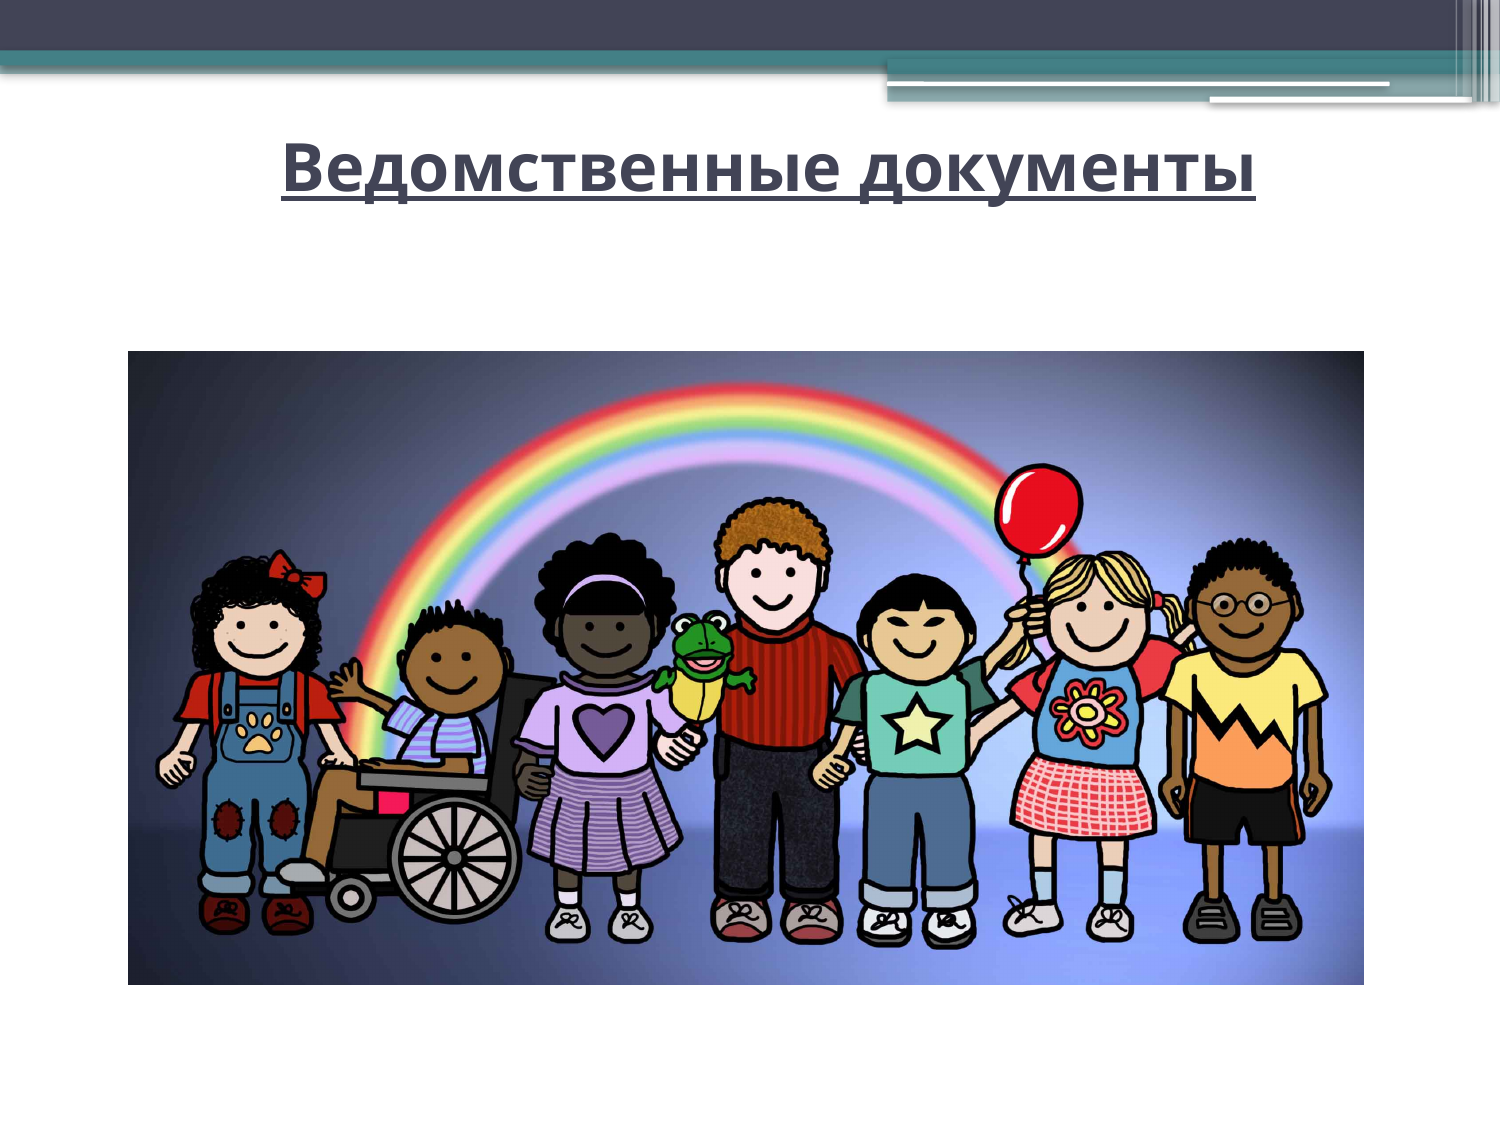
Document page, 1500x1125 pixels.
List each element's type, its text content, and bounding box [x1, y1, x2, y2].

title Ведомственные документы [93, 117, 1444, 293]
picture [128, 351, 1365, 985]
